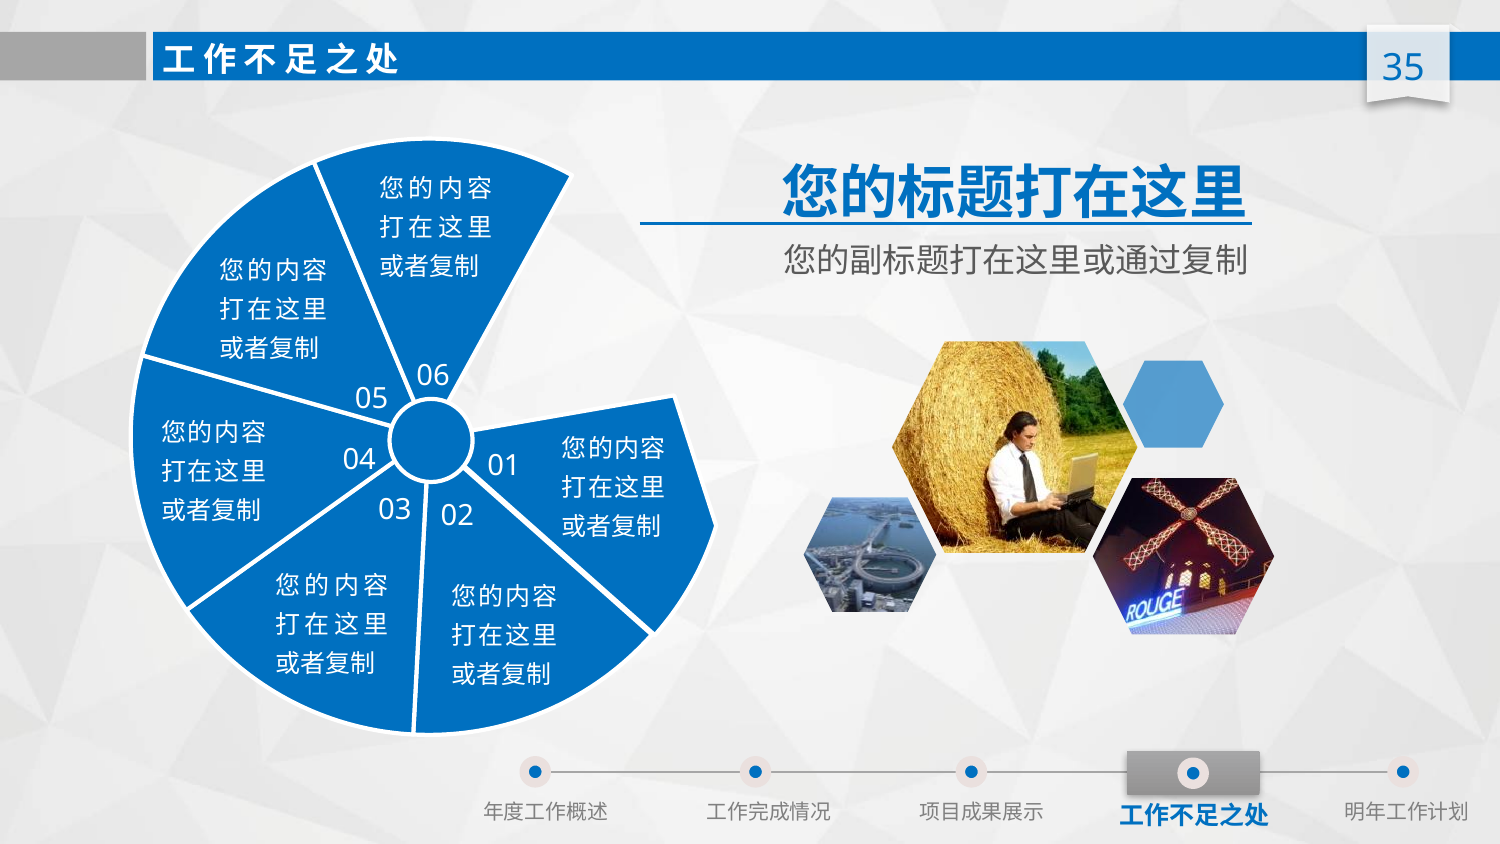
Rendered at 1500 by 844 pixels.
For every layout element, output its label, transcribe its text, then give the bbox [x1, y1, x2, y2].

text_box 01 [470, 428, 538, 489]
text_box 您的副标题打在这里或通过复制 [768, 219, 1306, 287]
text_box 您的内容打在这里或者复制 [436, 563, 573, 696]
text_box 05 [338, 361, 405, 423]
text_box [263, 486, 424, 735]
text_box [414, 491, 652, 735]
text_box 04 [326, 422, 393, 483]
text_box [889, 339, 1140, 556]
text_box [464, 458, 470, 472]
text_box [1121, 358, 1226, 450]
text_box [554, 395, 717, 636]
text_box [405, 399, 413, 407]
text_box 03 [361, 472, 428, 533]
text_box 您的内容打在这里或者复制 [547, 416, 681, 548]
text_box [186, 558, 261, 684]
text_box 您的内容打在这里或者复制 [261, 553, 403, 685]
picture [0, 81, 1500, 844]
text_box 您的内容打在这里或者复制 [146, 400, 281, 532]
text_box [393, 462, 402, 472]
text_box [485, 417, 547, 540]
text_box 您的内容打在这里或者复制 [204, 237, 343, 370]
picture [0, 0, 1500, 31]
text_box 06 [399, 338, 467, 399]
text_box 您的内容打在这里或者复制 [364, 155, 508, 288]
text_box [207, 161, 396, 361]
text_box [393, 399, 471, 477]
text_box 您的标题打在这里 [690, 126, 1263, 222]
text_box 02 [424, 477, 491, 539]
text_box [142, 240, 338, 411]
text_box [313, 138, 573, 368]
text_box [801, 495, 939, 614]
text_box [130, 355, 361, 611]
text_box [1090, 475, 1277, 637]
text_box [453, 467, 470, 477]
text_box 工 作 不 足 之 处 [147, 31, 491, 86]
